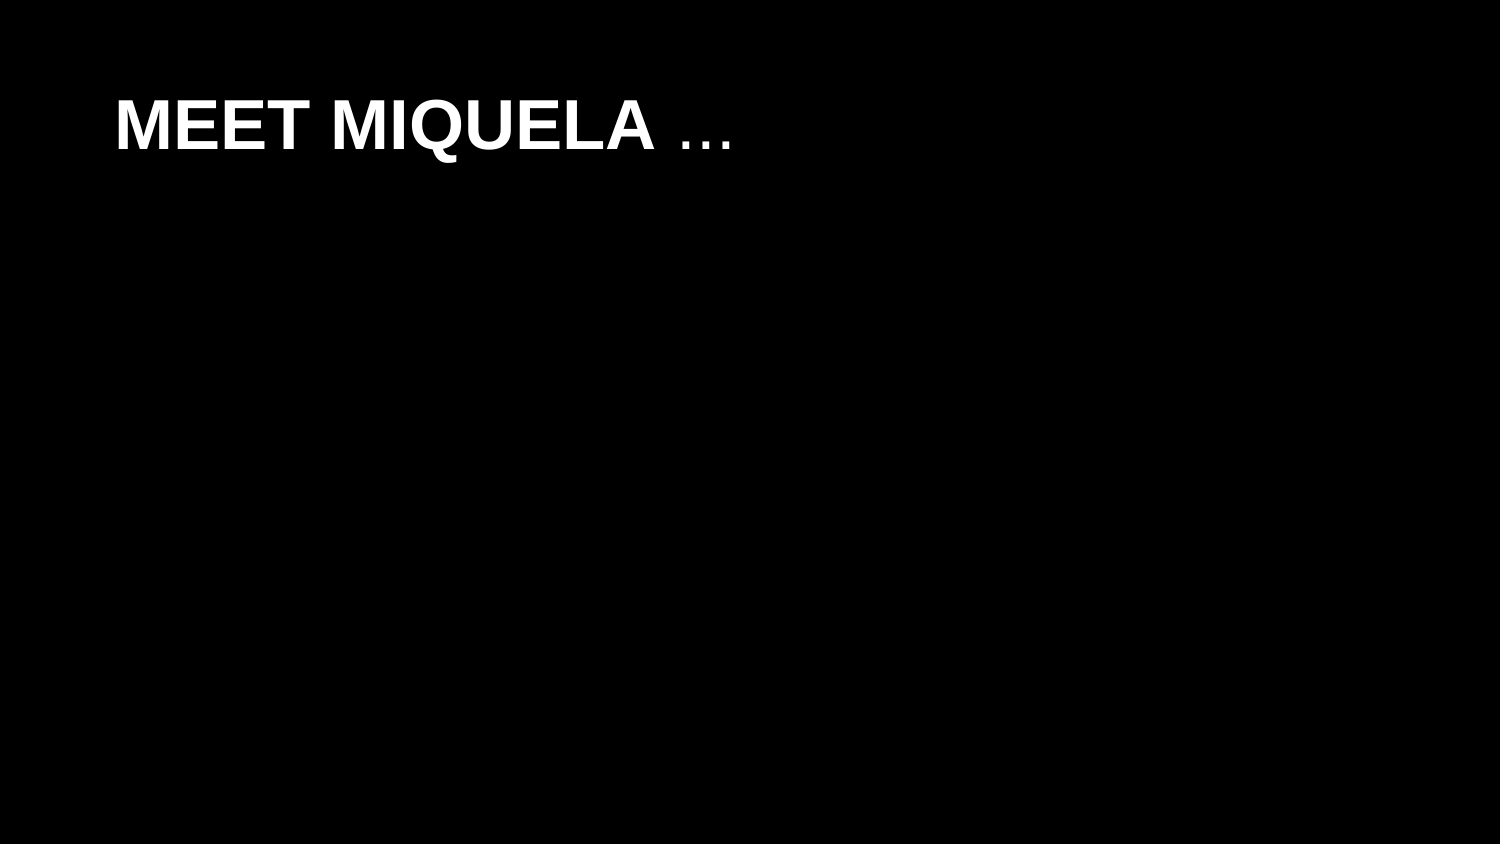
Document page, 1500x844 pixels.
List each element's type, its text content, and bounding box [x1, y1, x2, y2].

title MEET MIQUELA ... [103, 44, 1397, 208]
